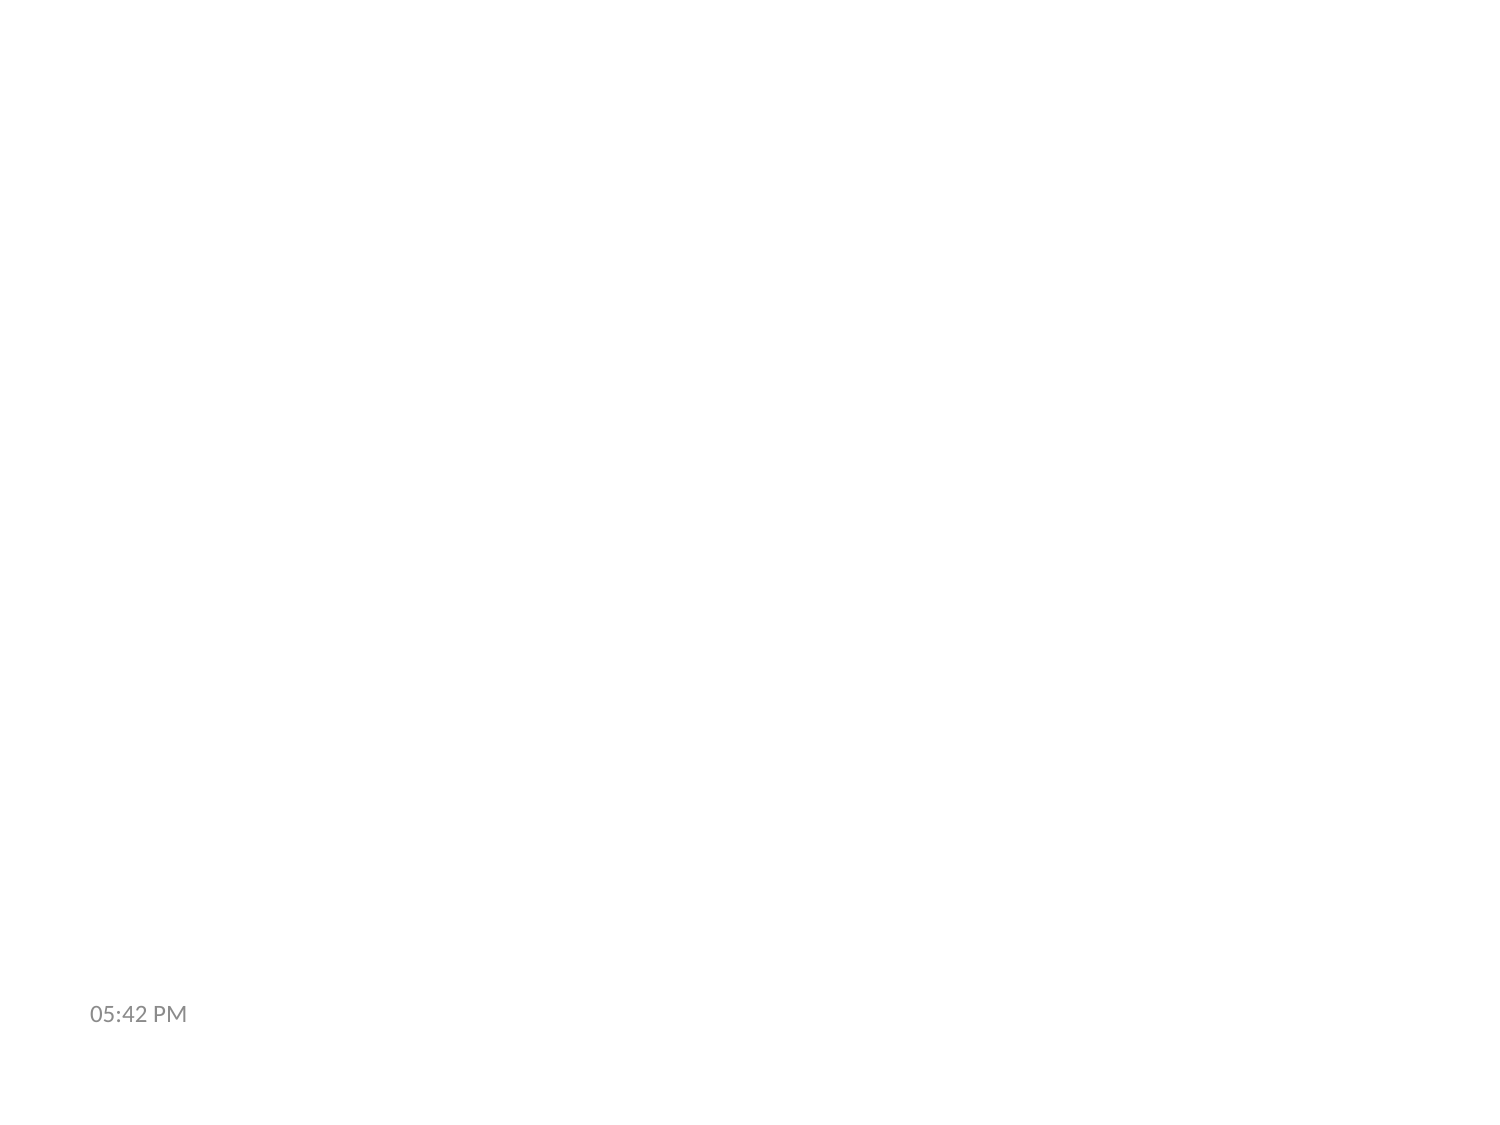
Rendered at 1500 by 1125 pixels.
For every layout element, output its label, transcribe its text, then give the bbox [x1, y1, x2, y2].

text_box 3:35 PM [75, 982, 425, 1043]
